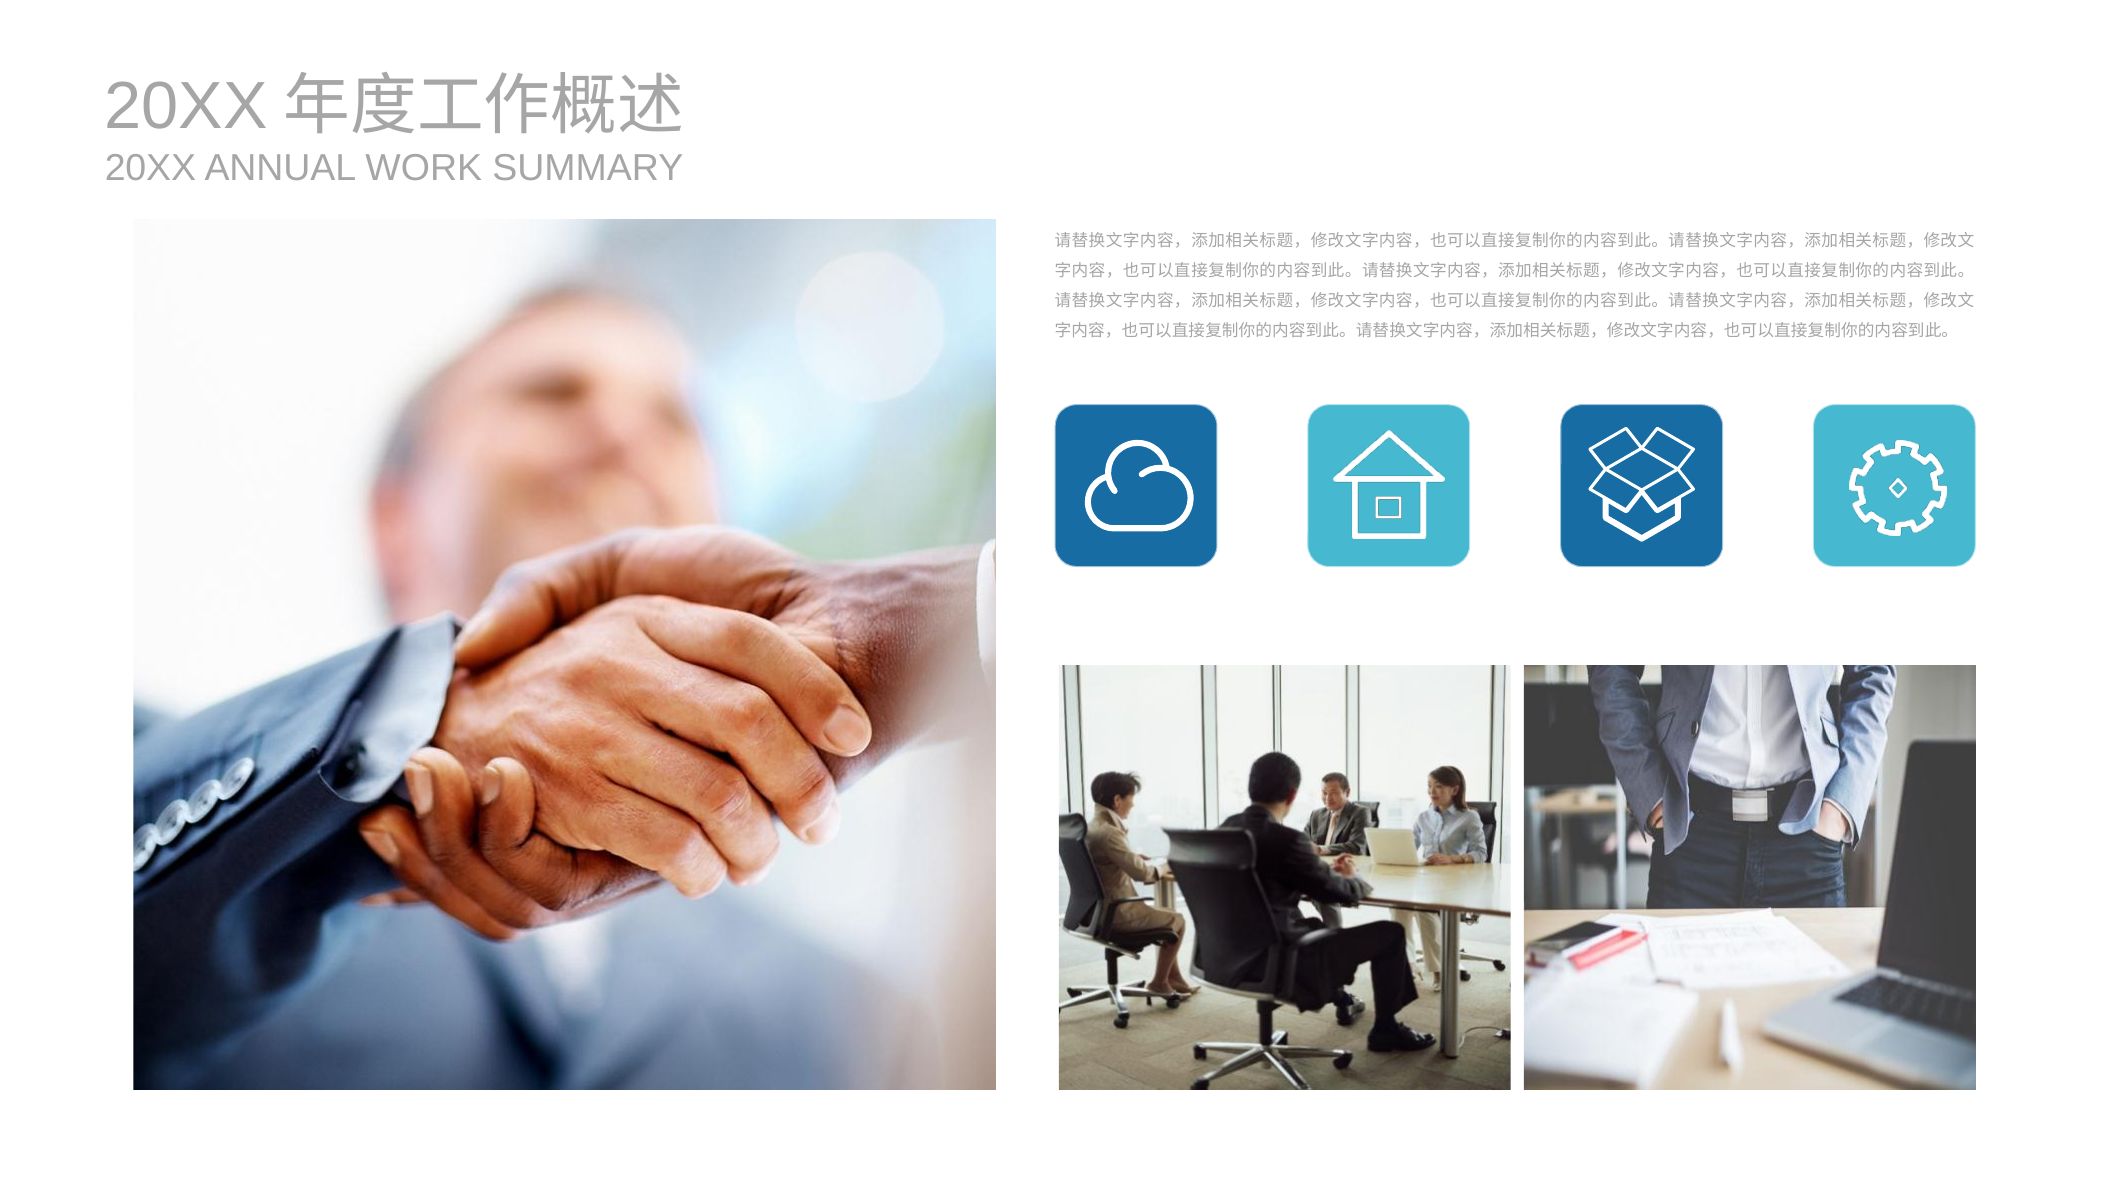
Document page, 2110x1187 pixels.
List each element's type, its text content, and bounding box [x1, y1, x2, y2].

text_box 请替换文字内容，添加相关标题，修改文字内容，也可以直接复制你的内容到此。请替换文字内容，添加相关标题，修改文字内容，也可以直接复制你的内容到此。请替换文字内容，添加相关标题，修改文字内容，也可以直接复制你的内容到此。请替换文字内容，添加相关标题，修改文字内容，也可以直接复制你的内容到此。请替换文字内容，添加相关标题，修改文字内容，也可以直接复制你的内容到此。请替换文字内容，添加相关标题，修改文字内容，也可以直接复制你的内容到此。 [1054, 219, 1976, 340]
text_box 20XX ANNUAL WORK SUMMARY [104, 142, 692, 188]
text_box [1307, 404, 1471, 568]
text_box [1054, 404, 1218, 568]
text_box 20XX年度工作概述 [104, 61, 692, 142]
text_box [1523, 664, 1977, 1090]
text_box [1058, 664, 1512, 1090]
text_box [1812, 404, 1976, 568]
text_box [1560, 404, 1724, 568]
text_box [132, 219, 997, 1090]
